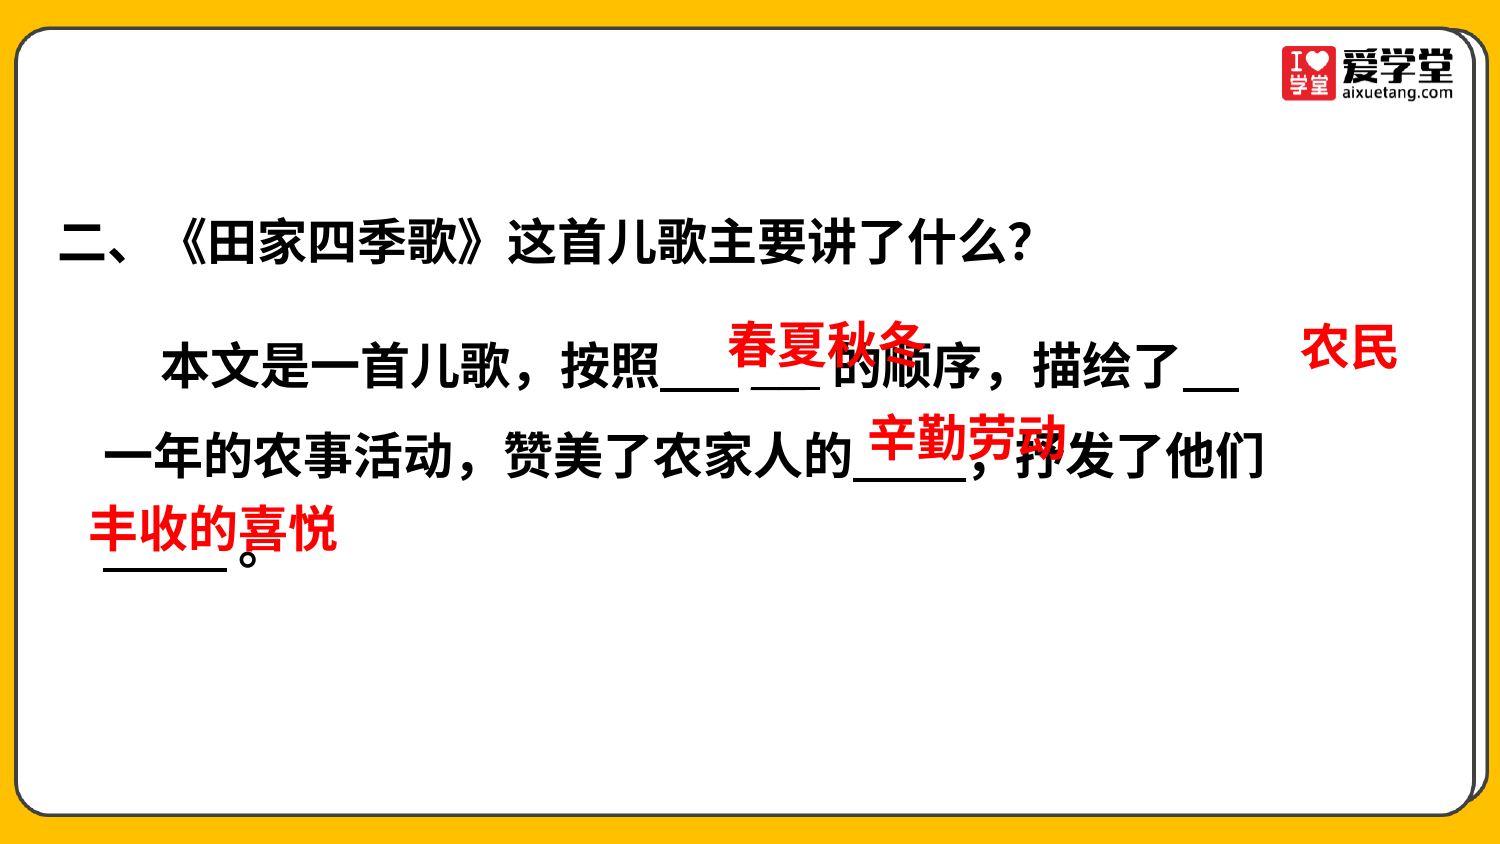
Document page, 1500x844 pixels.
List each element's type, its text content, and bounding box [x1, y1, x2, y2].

text_box 本文是一首儿歌，按照 __ 的顺序，描绘了 一年的农事活动，赞美了农家人的 ，抒发了他们 。 [88, 297, 1281, 582]
picture [0, 0, 1500, 844]
text_box 农民 [1286, 307, 1416, 383]
text_box 春夏秋冬 [712, 305, 943, 381]
text_box 丰收的喜悦 [74, 490, 354, 565]
text_box 二、《田家四季歌》这首儿歌主要讲了什么？ [42, 172, 1500, 278]
text_box 辛勤劳动 [853, 398, 1083, 474]
